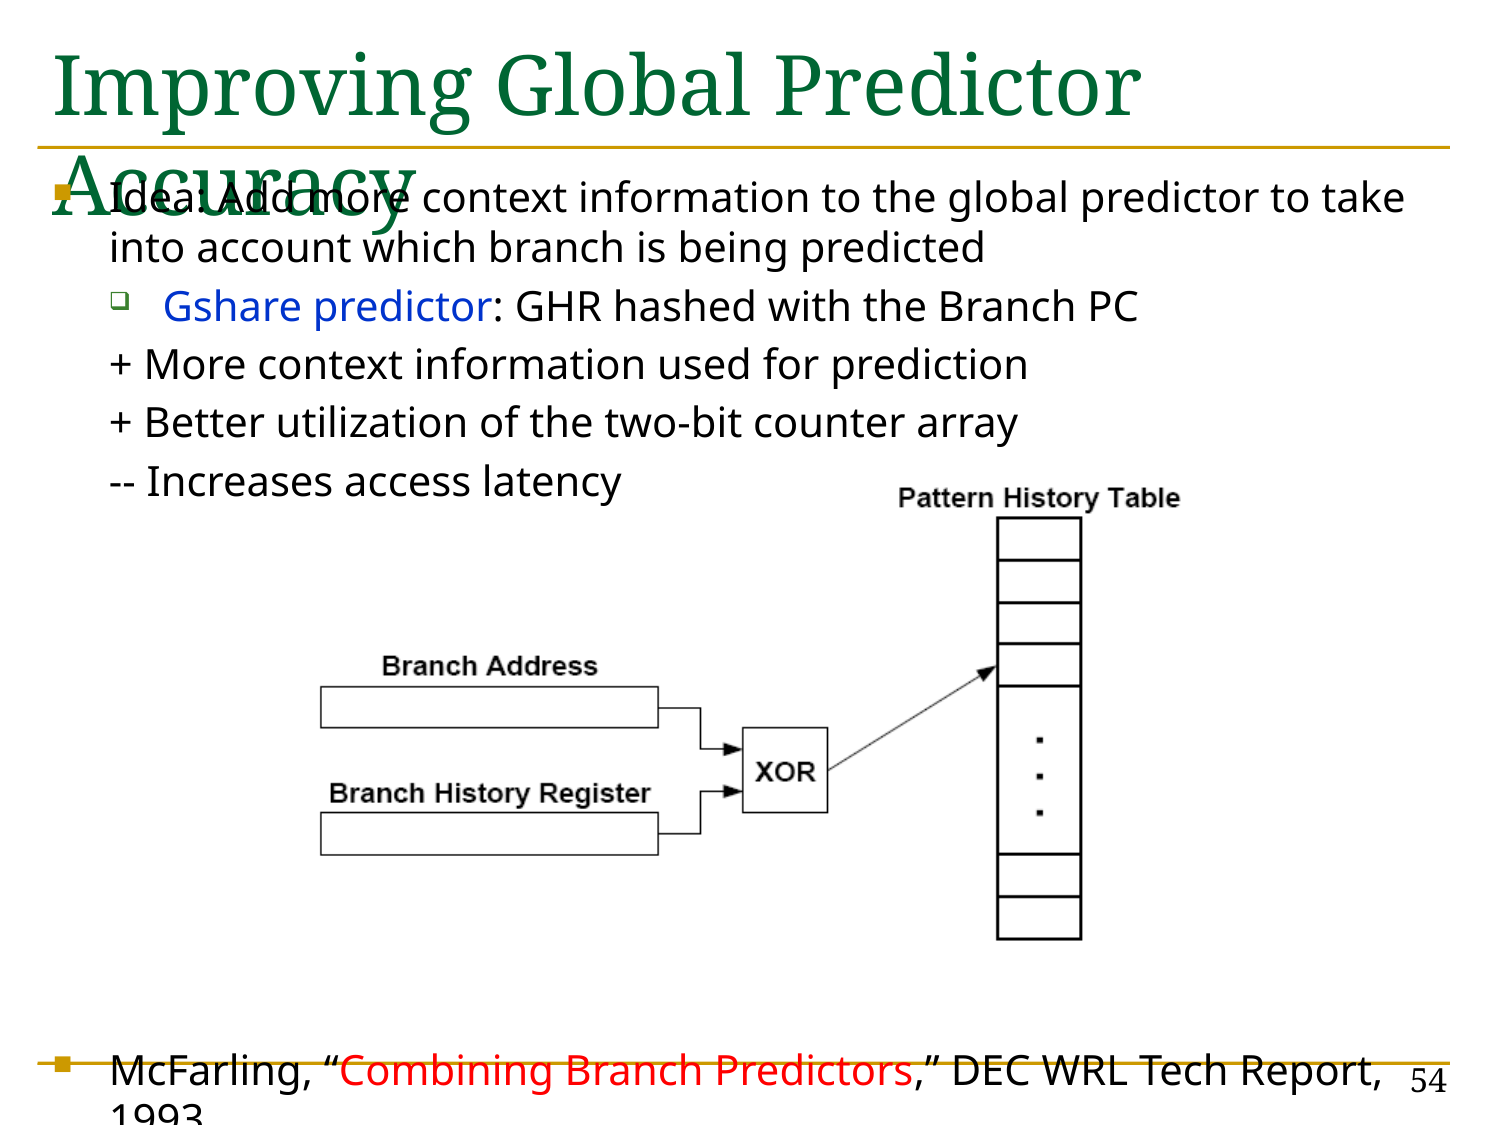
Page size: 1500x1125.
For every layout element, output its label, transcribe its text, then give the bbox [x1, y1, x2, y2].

list Idea: Add more context information to the global predictor to take into account which branch is being predicted Gshare predictor: GHR hashed with the Branch PC + More context information used for prediction + Better utilization of the two-bit counter array -- Increases access latency McFarling, “Combining Branch Predictors,” DEC WRL Tech Report, 1993. [37, 163, 1500, 1016]
slide_number 54 [1111, 1036, 1462, 1112]
picture [269, 453, 1199, 959]
title Improving Global Predictor Accuracy [37, 24, 1450, 163]
